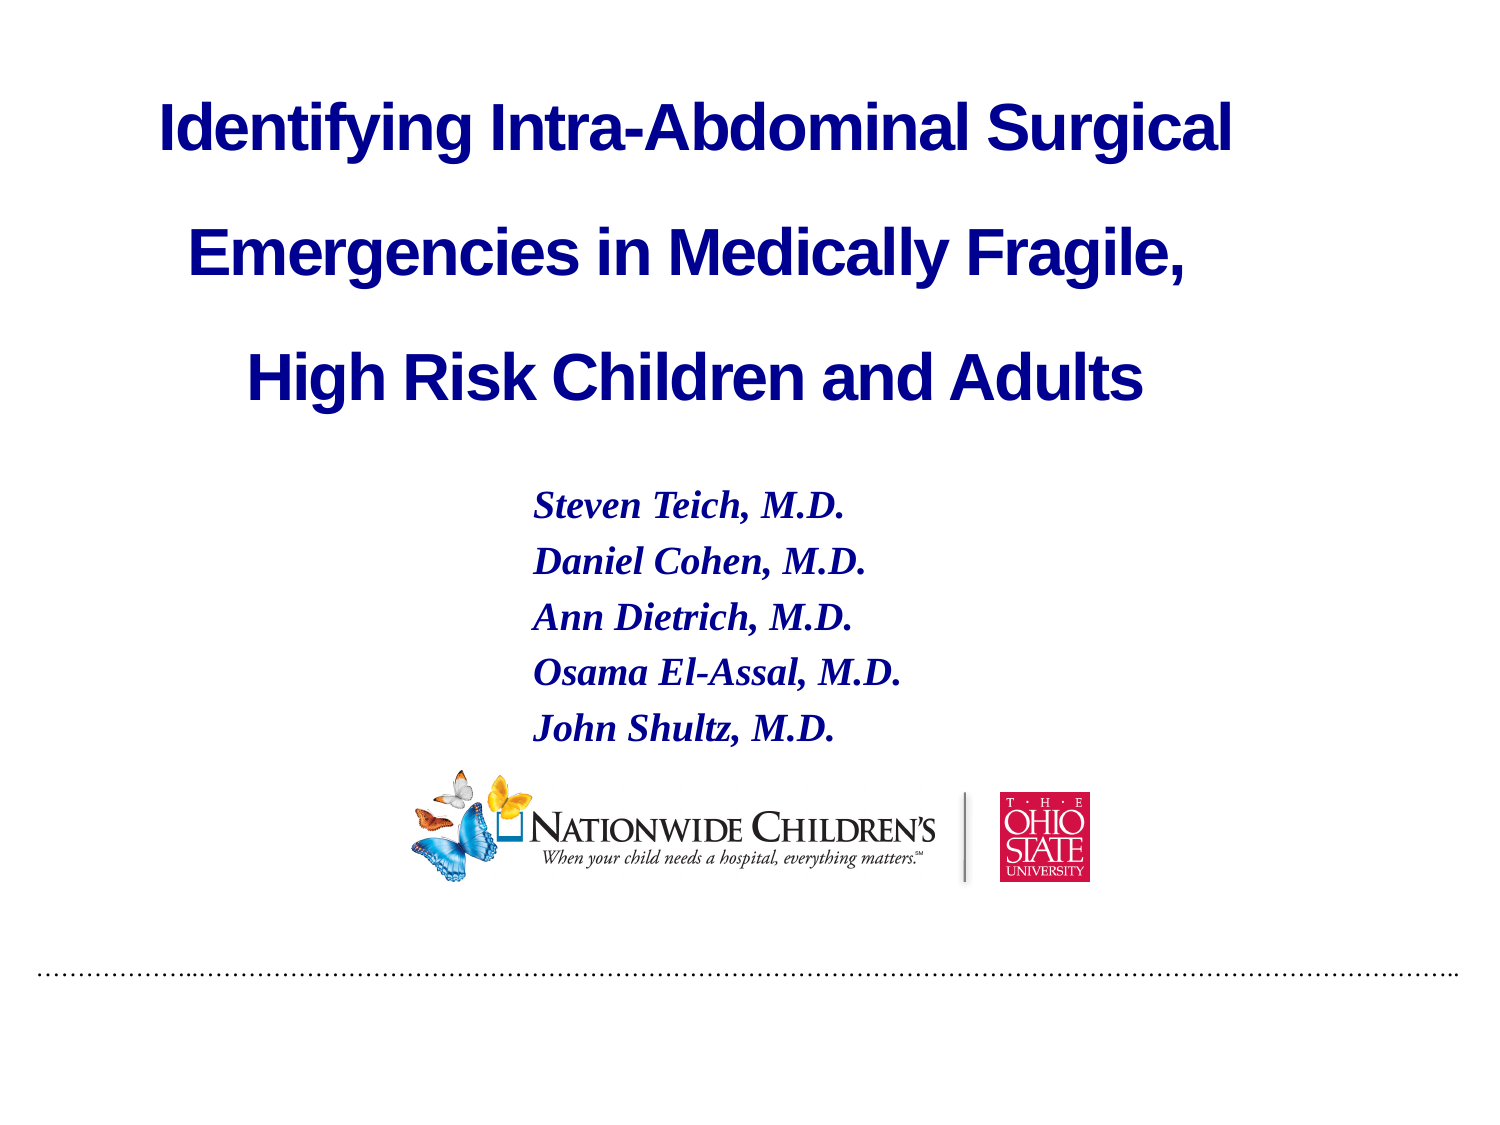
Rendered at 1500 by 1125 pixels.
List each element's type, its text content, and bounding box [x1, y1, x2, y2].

picture [1000, 792, 1090, 882]
title Identifying Intra-Abdominal Surgical Emergencies in Medically Fragile, High Risk Children and Adults [58, 105, 1334, 347]
subtitle Steven Teich, M.D. Daniel Cohen, M.D. Ann Dietrich, M.D. Osama El-Assal, M.D. John Shultz, M.D. [518, 470, 977, 759]
picture [411, 770, 935, 882]
